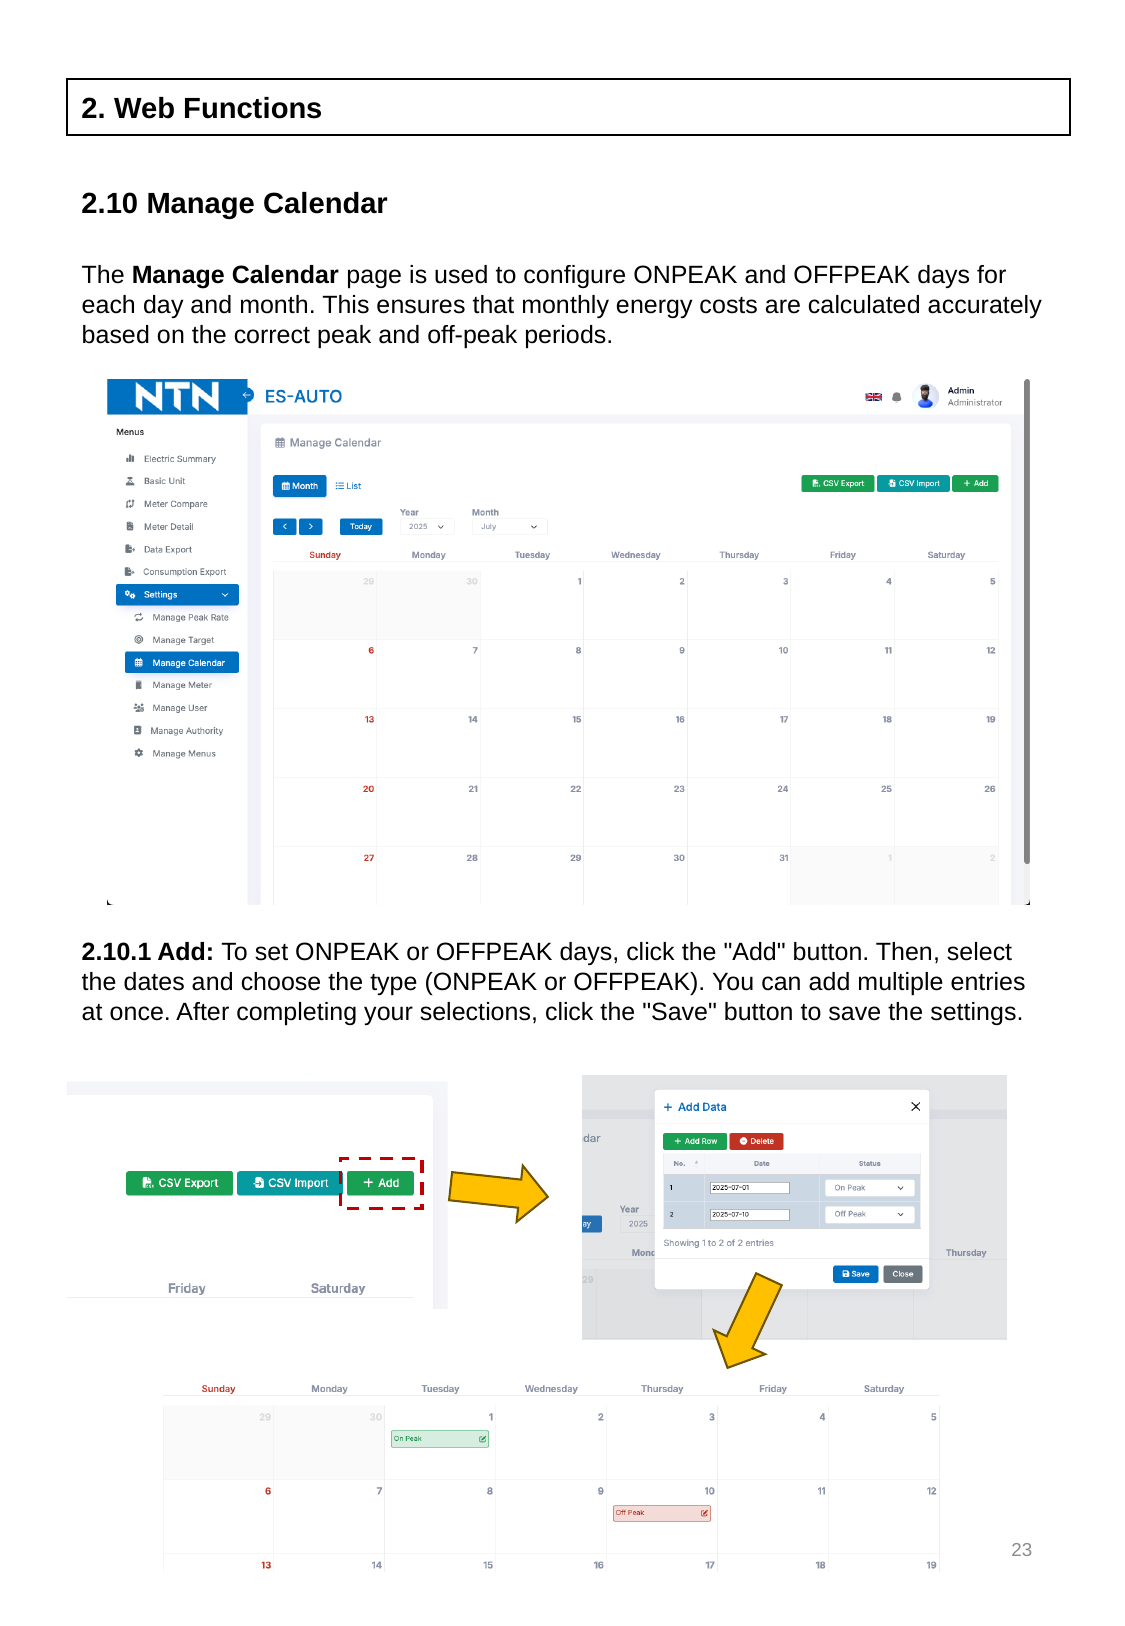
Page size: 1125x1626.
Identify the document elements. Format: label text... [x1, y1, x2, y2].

picture [107, 379, 1030, 905]
text_box 23 [794, 1506, 1048, 1593]
picture [160, 1373, 942, 1572]
text_box The Manage Calendar page is used to configure ONPEAK and OFFPEAK days for each day and month. This ensures that monthly energy costs are calculated accurately based on the correct peak and off-peak periods. [66, 250, 1071, 356]
text_box 2.10.1 Add: To set ONPEAK or OFFPEAK days, click the "Add" button. Then, select the dates and choose the type (ONPEAK or OFFPEAK). You can add multiple entries at once. After completing your selections, click the "Save" button to save the settings. [66, 928, 1071, 1033]
text_box 2. Web Functions [66, 78, 1071, 136]
text_box [716, 1340, 768, 1370]
text_box 2.10 Manage Calendar [66, 177, 847, 227]
picture [582, 1075, 1007, 1340]
text_box [448, 1163, 550, 1225]
picture [66, 1074, 448, 1309]
